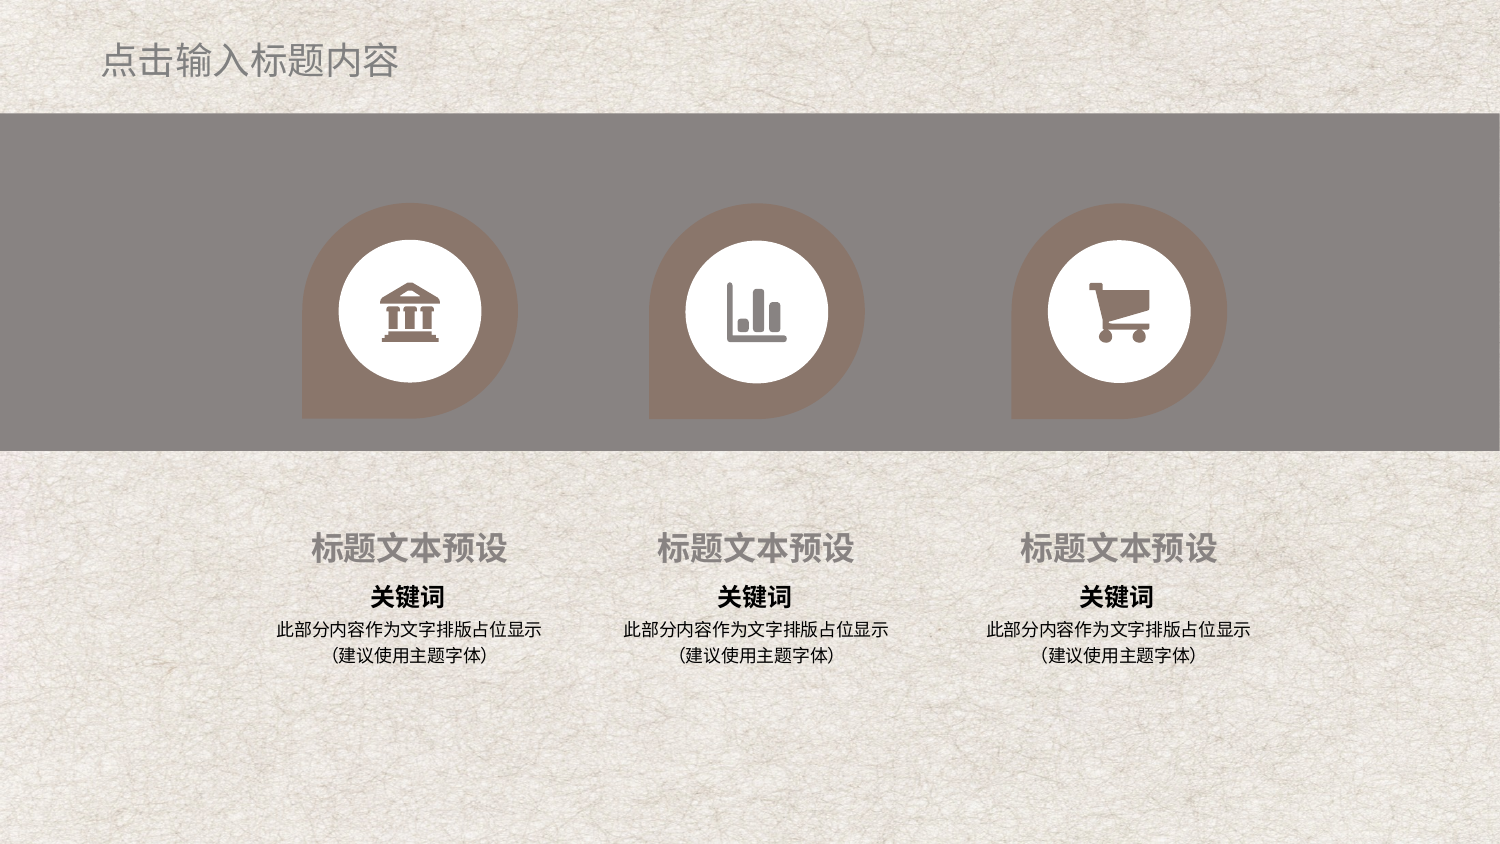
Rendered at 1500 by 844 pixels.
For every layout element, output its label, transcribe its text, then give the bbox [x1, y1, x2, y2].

picture [0, 0, 1500, 111]
text_box [0, 111, 1500, 453]
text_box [259, 202, 560, 668]
text_box 点击输入标题内容 [100, 28, 450, 91]
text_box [969, 203, 1270, 668]
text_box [606, 203, 907, 668]
picture [0, 453, 1500, 844]
